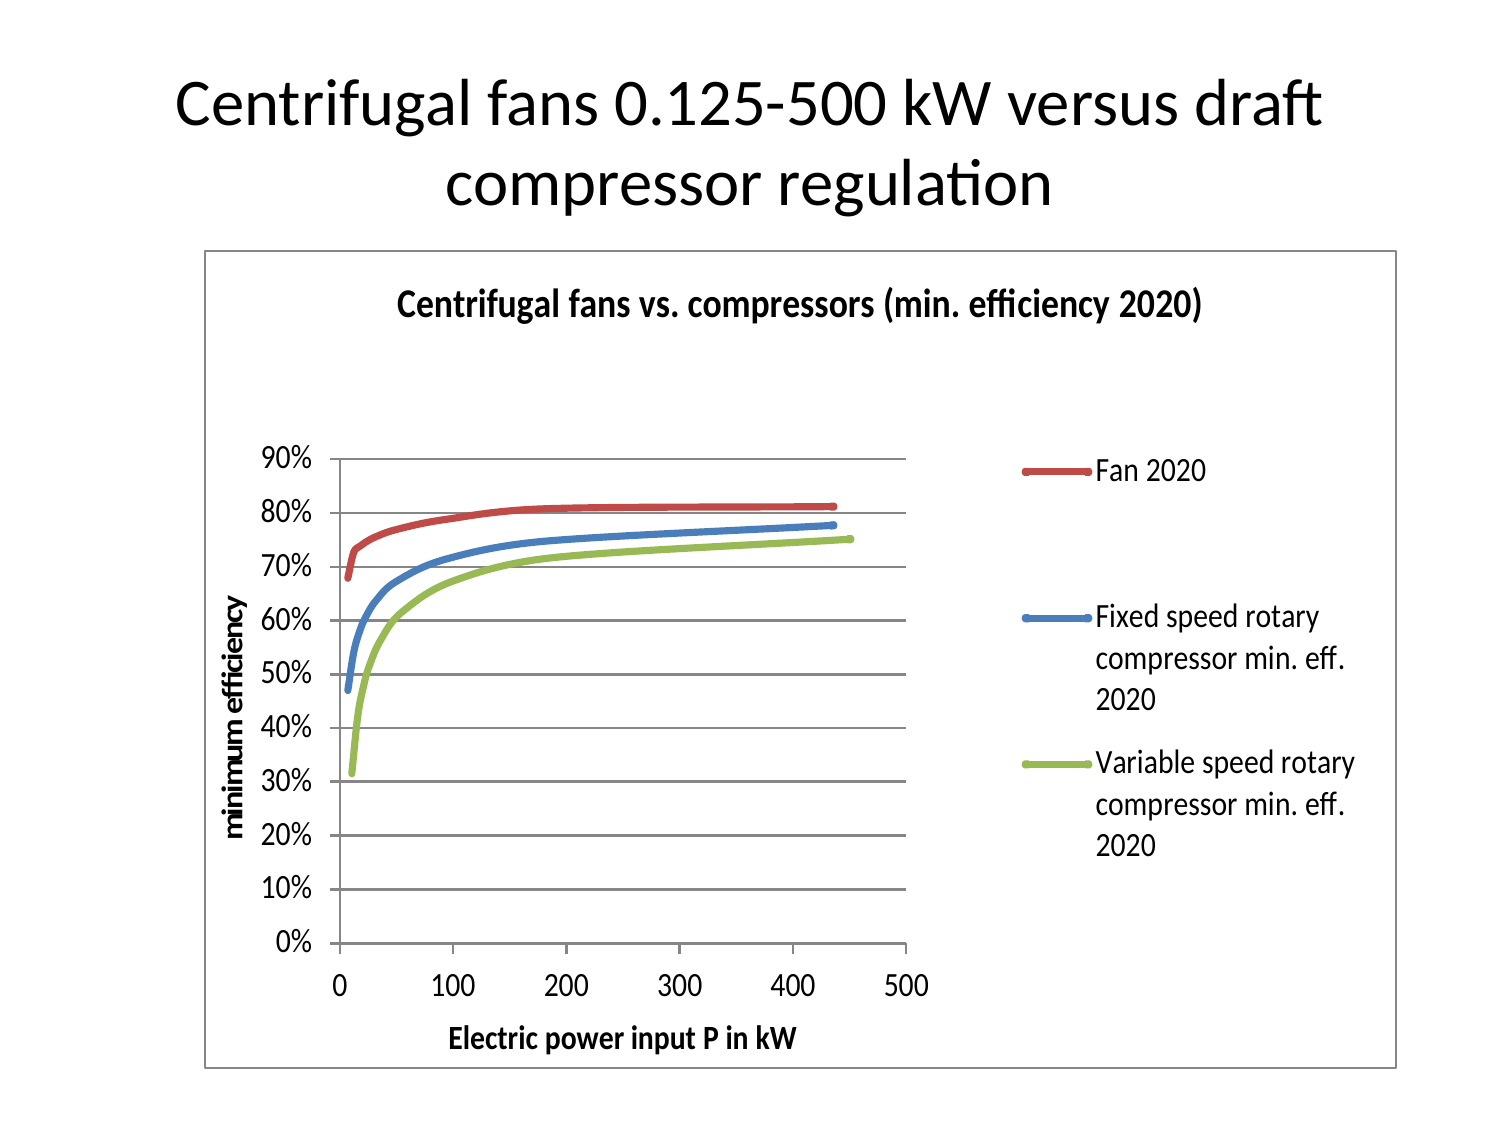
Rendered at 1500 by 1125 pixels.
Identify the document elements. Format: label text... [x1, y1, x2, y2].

title Centrifugal fans 0.125-500 kW versus draft compressor regulation [75, 45, 1425, 233]
picture [203, 249, 1397, 1069]
